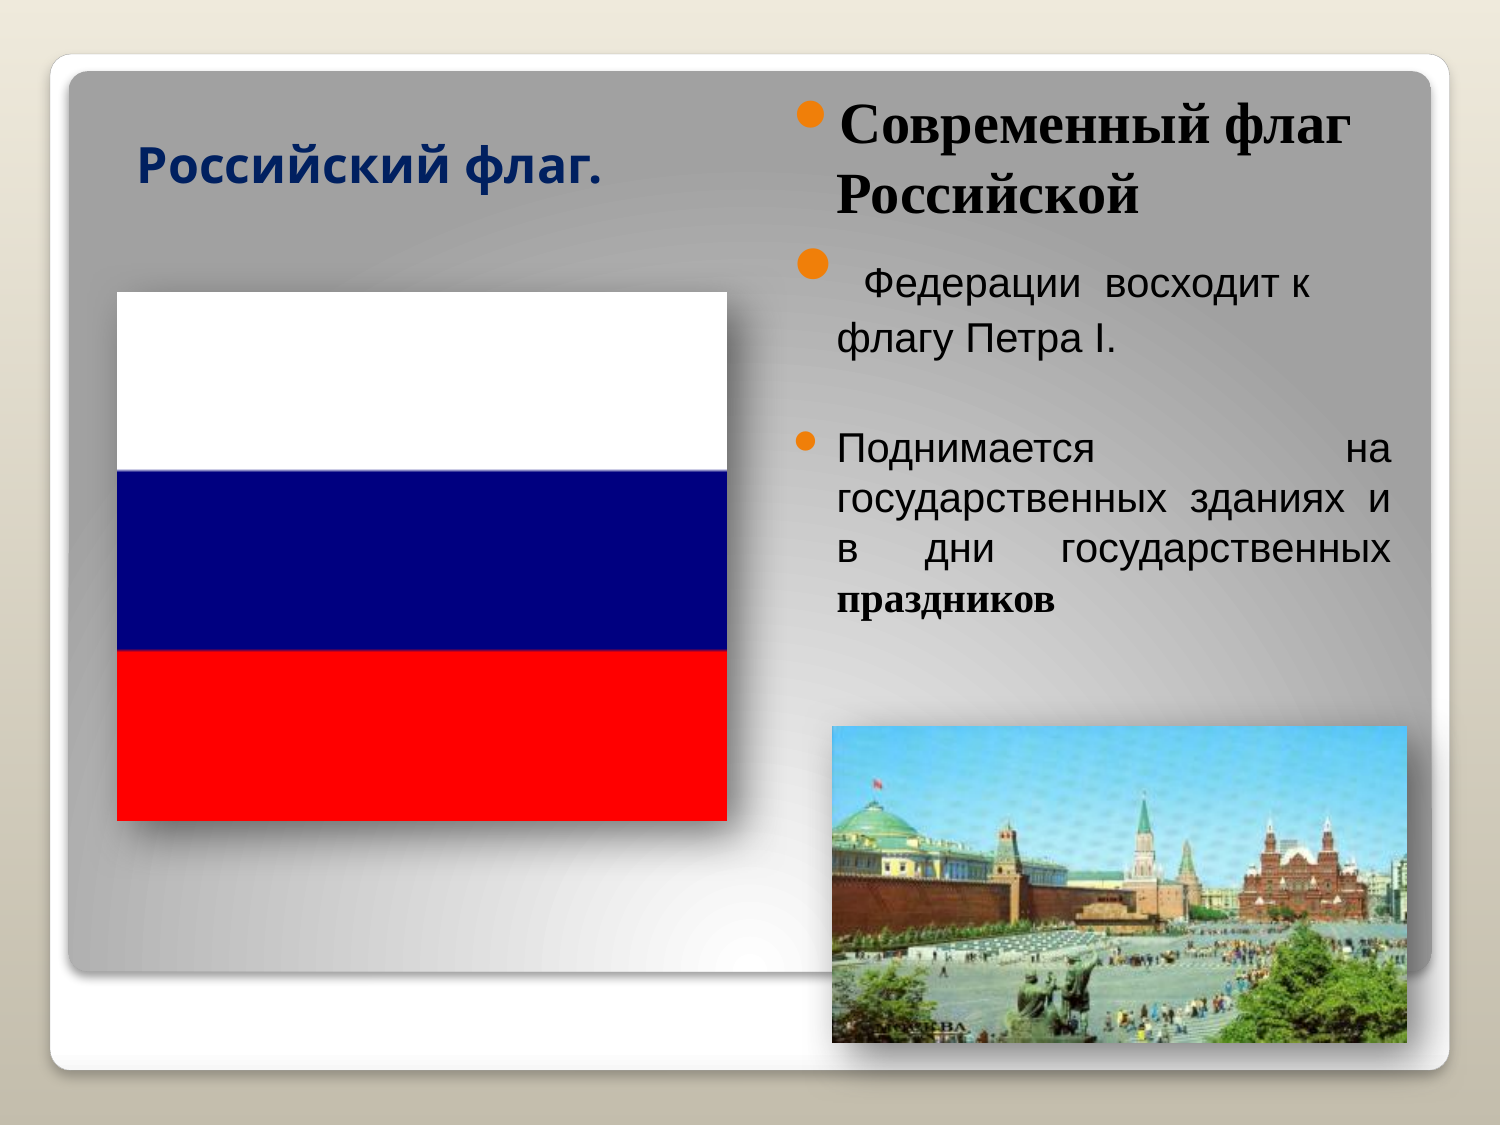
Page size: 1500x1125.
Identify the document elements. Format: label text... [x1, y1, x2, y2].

picture [831, 726, 1407, 1044]
list Российский флаг. [99, 95, 745, 225]
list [116, 292, 727, 821]
list Современный флаг Российской Федерации восходит к флагу Петра I. Поднимается на государственных зданиях и в дни государственных праздников [763, 70, 1407, 774]
